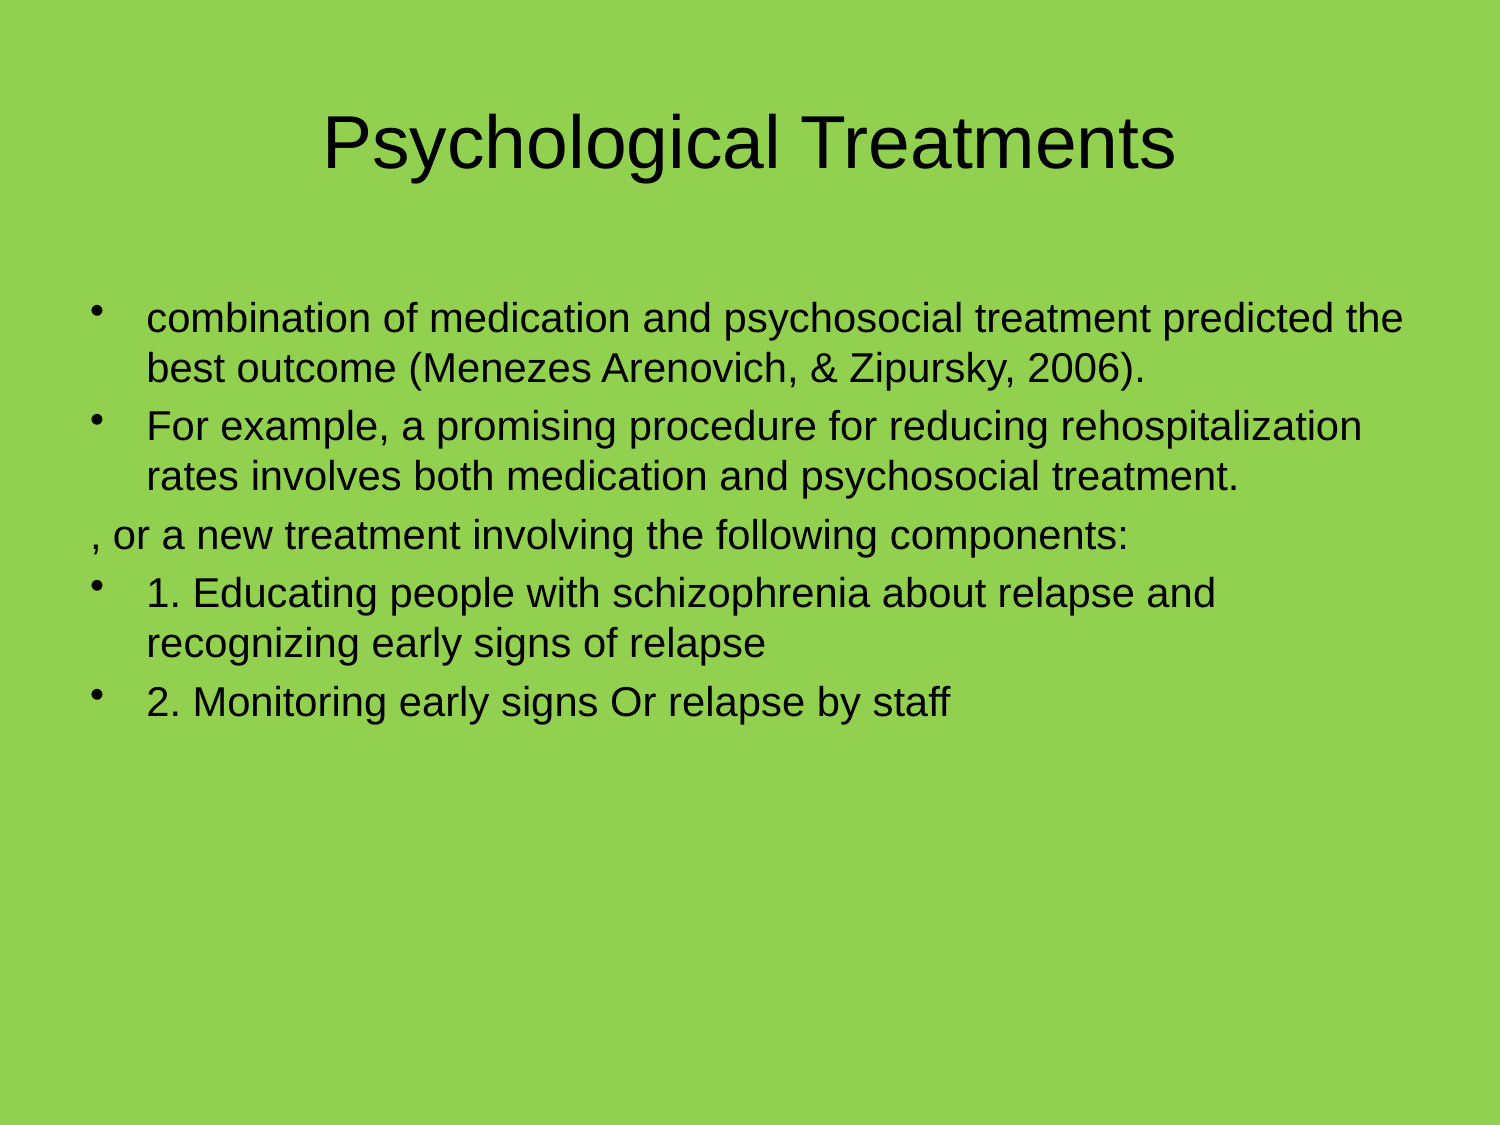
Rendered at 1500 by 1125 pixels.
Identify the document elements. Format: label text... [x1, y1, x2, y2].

title Psychological Treatments [75, 45, 1425, 224]
list combination of medication and psychosocial treatment predicted the best outcome (Menezes Arenovich, & Zipursky, 2006). For example, a promising procedure for reducing rehospitalization rates involves both medication and psychosocial treatment. , or a new treatment involving the following components: 1. Educating people with schizophrenia about relapse and recognizing early signs of relapse 2. Monitoring early signs Or relapse by staff [75, 224, 1425, 1005]
